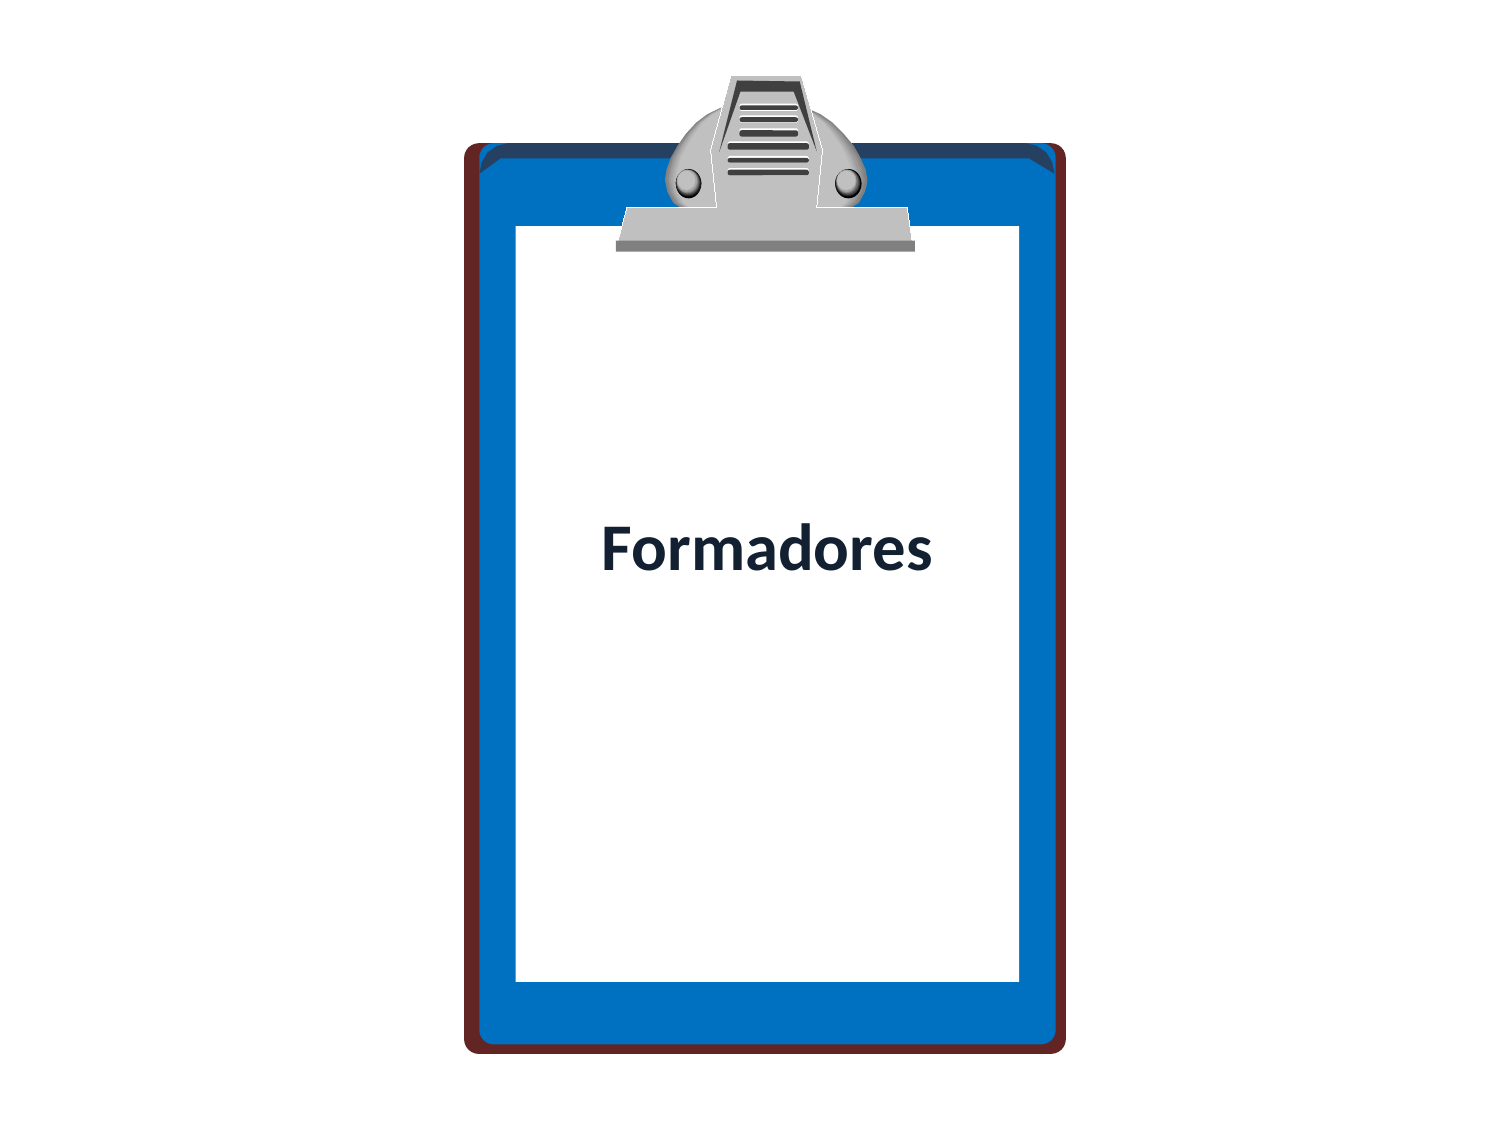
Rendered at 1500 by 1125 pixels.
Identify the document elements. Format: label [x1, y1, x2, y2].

text_box [463, 74, 1067, 1056]
